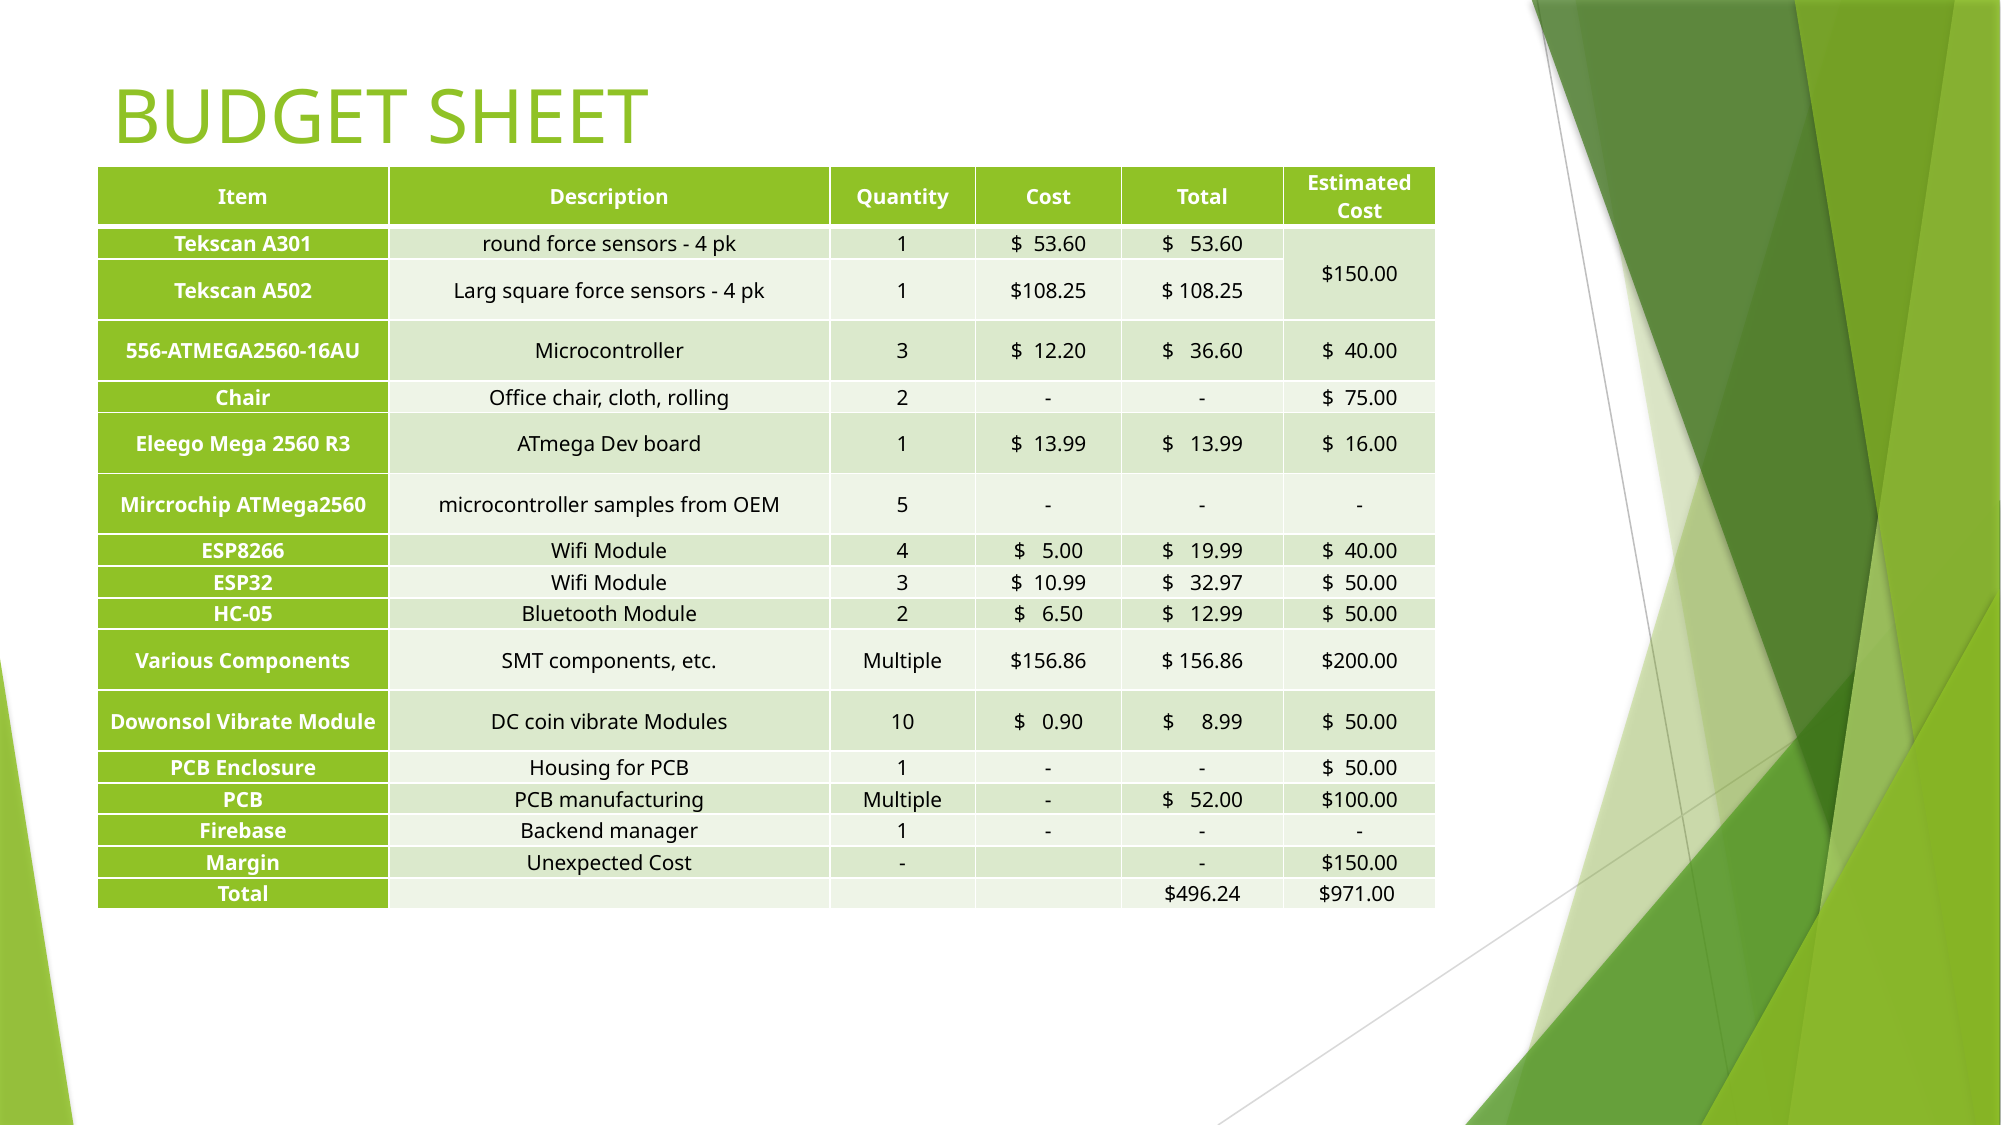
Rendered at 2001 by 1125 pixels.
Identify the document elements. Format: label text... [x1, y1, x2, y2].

table_cell $ 13.99 [976, 413, 1121, 473]
table_cell $ 52.00 [1122, 784, 1283, 813]
table_cell 3 [831, 567, 975, 597]
table_cell $ 36.60 [1122, 321, 1283, 380]
table_cell - [976, 784, 1121, 813]
table_cell Mircrochip ATMega2560 [98, 474, 388, 533]
table_cell Margin [98, 847, 388, 877]
table_cell - [976, 815, 1121, 845]
table_cell ESP32 [98, 567, 388, 597]
table_cell $ 50.00 [1284, 567, 1435, 597]
table_cell Wifi Module [390, 567, 829, 597]
table_cell PCB [98, 784, 388, 813]
table_cell 3 [831, 321, 975, 380]
table_cell Total [98, 879, 388, 908]
table_cell $496.24 [1122, 879, 1283, 908]
table_cell 5 [831, 474, 975, 533]
table_cell - [1122, 382, 1283, 412]
table_cell SMT components, etc. [390, 630, 829, 689]
table_header Quantity [831, 167, 975, 224]
table_cell Multiple [831, 784, 975, 813]
table_header Cost [976, 167, 1121, 224]
table_cell Firebase [98, 815, 388, 845]
table_cell Tekscan A502 [98, 260, 388, 319]
table_cell $ 13.99 [1122, 413, 1283, 473]
table_cell $100.00 [1284, 784, 1435, 813]
table_cell $ 53.60 [1122, 229, 1283, 258]
title BUDGET SHEET [97, 60, 1559, 272]
table_cell PCB Enclosure [98, 752, 388, 782]
table_cell $150.00 [1284, 229, 1435, 319]
table_cell Bluetooth Module [390, 599, 829, 628]
table_header Estimated Cost [1284, 167, 1435, 224]
table_cell Unexpected Cost [390, 847, 829, 877]
table_cell - [1122, 815, 1283, 845]
table_cell - [976, 382, 1121, 412]
table_cell ESP8266 [98, 535, 388, 565]
table_cell - [1122, 752, 1283, 782]
table_cell - [1284, 474, 1435, 533]
table_cell - [976, 474, 1121, 533]
table_cell - [1122, 474, 1283, 533]
table_cell $ 40.00 [1284, 535, 1435, 565]
table_cell DC coin vibrate Modules [390, 691, 829, 750]
table_cell 556-ATMEGA2560-16AU [98, 321, 388, 380]
table_cell 1 [831, 260, 975, 319]
table_cell $150.00 [1284, 847, 1435, 877]
table_header Description [390, 167, 829, 224]
table_cell microcontroller samples from OEM [390, 474, 829, 533]
table_cell $ 12.20 [976, 321, 1121, 380]
table_cell $156.86 [976, 630, 1121, 689]
table_cell 2 [831, 382, 975, 412]
table_cell $ 53.60 [976, 229, 1121, 258]
table_cell [831, 879, 975, 908]
table_cell $ 156.86 [1122, 630, 1283, 689]
table_cell $971.00 [1284, 879, 1435, 908]
table_cell HC-05 [98, 599, 388, 628]
table_cell $ 32.97 [1122, 567, 1283, 597]
table_cell 1 [831, 815, 975, 845]
table_cell Dowonsol Vibrate Module [98, 691, 388, 750]
table_cell [976, 879, 1121, 908]
table_cell Backend manager [390, 815, 829, 845]
table_cell - [976, 752, 1121, 782]
table_cell [976, 847, 1121, 877]
table_header Item [98, 167, 388, 224]
table_cell Various Components [98, 630, 388, 689]
table_cell $ 16.00 [1284, 413, 1435, 473]
table_cell 1 [831, 229, 975, 258]
table_cell $ 5.00 [976, 535, 1121, 565]
table_cell $ 108.25 [1122, 260, 1283, 319]
table_cell 4 [831, 535, 975, 565]
table_cell $ 40.00 [1284, 321, 1435, 380]
table_cell Eleego Mega 2560 R3 [98, 413, 388, 473]
table_cell - [1284, 815, 1435, 845]
table_cell $ 19.99 [1122, 535, 1283, 565]
table_cell 1 [831, 413, 975, 473]
table_cell $ 50.00 [1284, 599, 1435, 628]
table_cell $ 10.99 [976, 567, 1121, 597]
table_cell Tekscan A301 [98, 229, 388, 258]
table_cell Microcontroller [390, 321, 829, 380]
table_cell round force sensors - 4 pk [390, 229, 829, 258]
table_cell $ 0.90 [976, 691, 1121, 750]
table_cell Wifi Module [390, 535, 829, 565]
table_cell $200.00 [1284, 630, 1435, 689]
table_cell $ 12.99 [1122, 599, 1283, 628]
table_cell Housing for PCB [390, 752, 829, 782]
table_cell $ 50.00 [1284, 691, 1435, 750]
table_cell Multiple [831, 630, 975, 689]
table_cell Office chair, cloth, rolling [390, 382, 829, 412]
table_cell PCB manufacturing [390, 784, 829, 813]
table_cell $108.25 [976, 260, 1121, 319]
table_cell $ 75.00 [1284, 382, 1435, 412]
table_header Total [1122, 167, 1283, 224]
table_cell [390, 879, 829, 908]
table_cell Chair [98, 382, 388, 412]
table_cell - [1122, 847, 1283, 877]
table_cell 2 [831, 599, 975, 628]
table_cell 1 [831, 752, 975, 782]
table_cell - [831, 847, 975, 877]
table_cell $ 50.00 [1284, 752, 1435, 782]
table_cell 10 [831, 691, 975, 750]
table_cell $ 8.99 [1122, 691, 1283, 750]
table_cell Larg square force sensors - 4 pk [390, 260, 829, 319]
table_cell ATmega Dev board [390, 413, 829, 473]
table_cell $ 6.50 [976, 599, 1121, 628]
